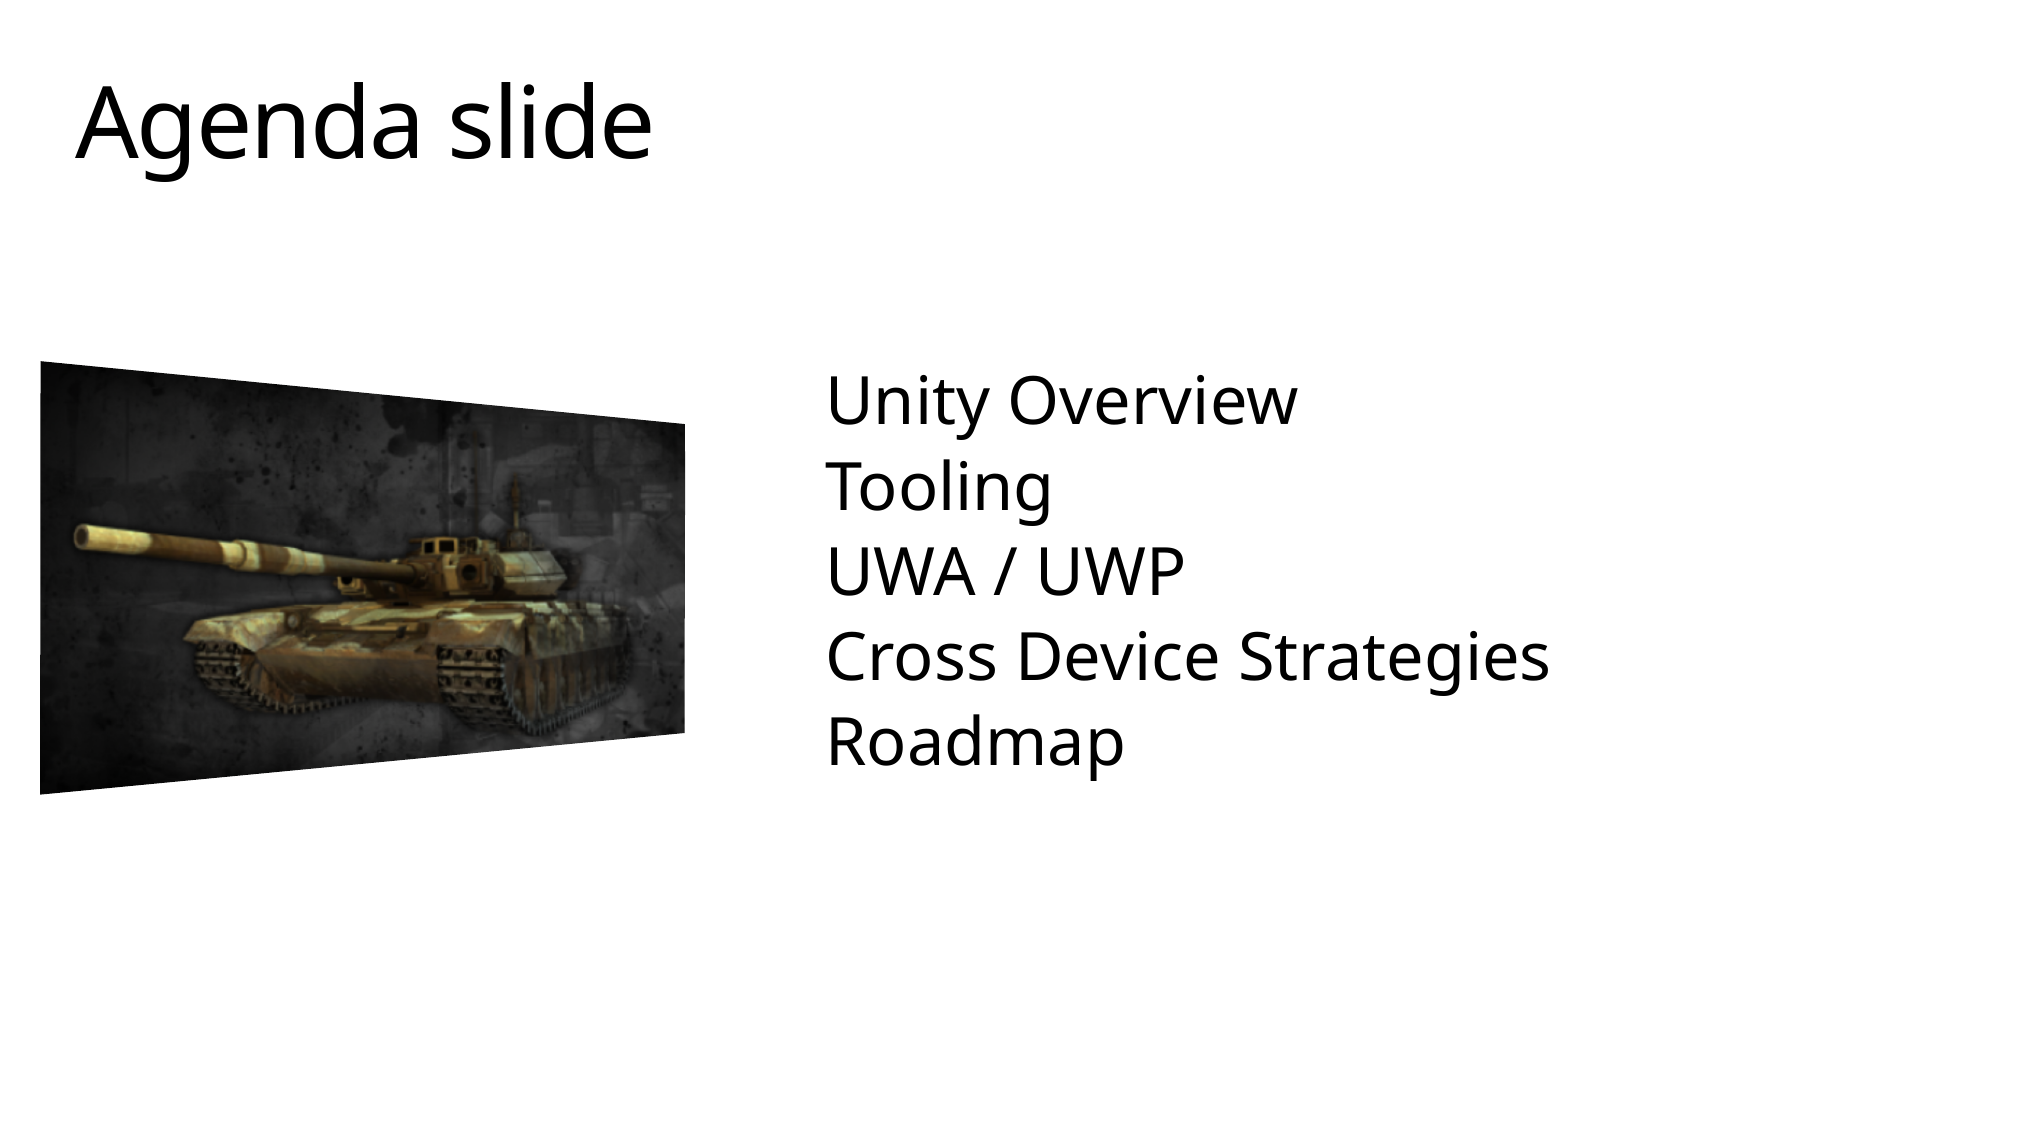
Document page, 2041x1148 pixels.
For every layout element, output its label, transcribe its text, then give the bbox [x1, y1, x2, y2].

list Unity Overview Tooling UWA / UWP Cross Device Strategies Roadmap [795, 498, 1996, 649]
title Agenda slide [45, 48, 1996, 199]
picture [39, 360, 686, 795]
